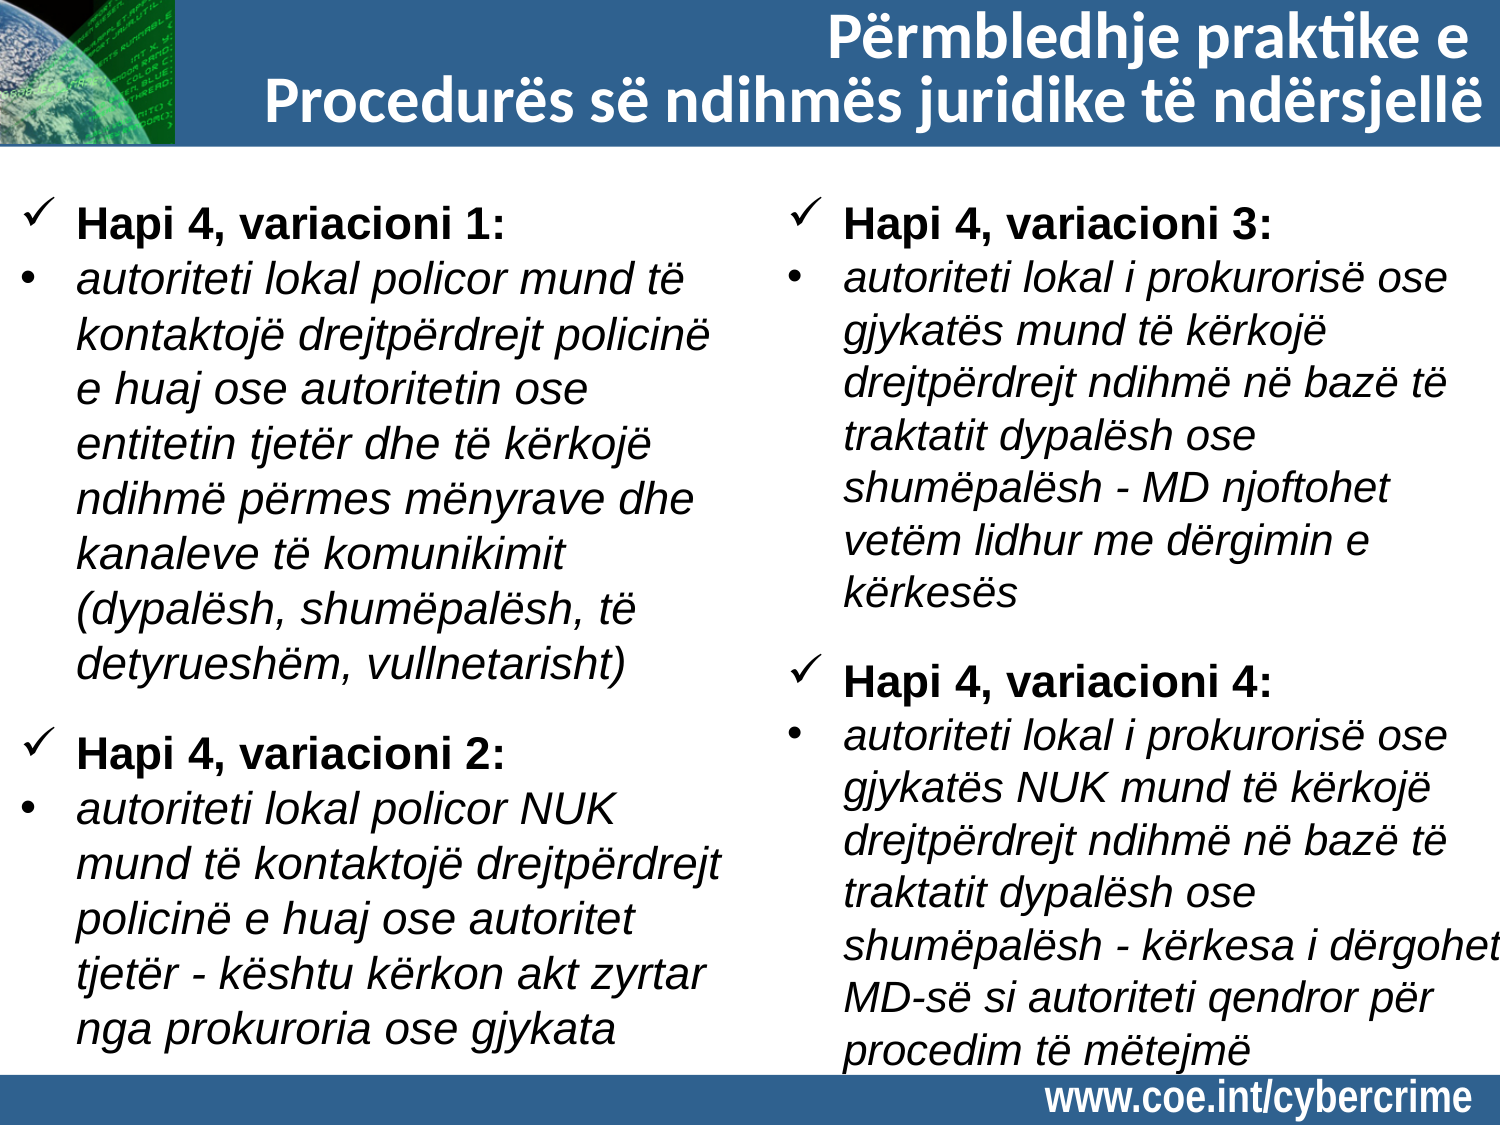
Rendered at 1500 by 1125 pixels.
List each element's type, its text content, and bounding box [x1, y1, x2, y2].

text_box Hapi 4, variacioni 1: autoriteti lokal policor mund të kontaktojë drejtpërdrejt policinë e huaj ose autoritetin ose entitetin tjetër dhe të kërkojë ndihmë përmes mënyrave dhe kanaleve të komunikimit (dypalësh, shumëpalësh, të detyrueshëm, vullnetarisht) Hapi 4, variacioni 2: autoriteti lokal policor NUK mund të kontaktojë drejtpërdrejt policinë e huaj ose autoritet tjetër - kështu kërkon akt zyrtar nga prokuroria ose gjykata [5, 186, 756, 1062]
text_box [0, 1073, 772, 1125]
text_box Hapi 4, variacioni 3: autoriteti lokal i prokurorisë ose gjykatës mund të kërkojë drejtpërdrejt ndihmë në bazë të traktatit dypalësh ose shumëpalësh - MD njoftohet vetëm lidhur me dërgimin e kërkesës Hapi 4, variacioni 4: autoriteti lokal i prokurorisë ose gjykatës NUK mund të kërkojë drejtpërdrejt ndihmë në bazë të traktatit dypalësh ose shumëpalësh - kërkesa i dërgohet MD-së si autoriteti qendror për procedim të mëtejmë [772, 186, 1500, 1125]
picture [0, 0, 175, 144]
text_box Përmbledhje praktike e Procedurës së ndihmës juridike të ndërsjellë [177, 0, 1500, 149]
